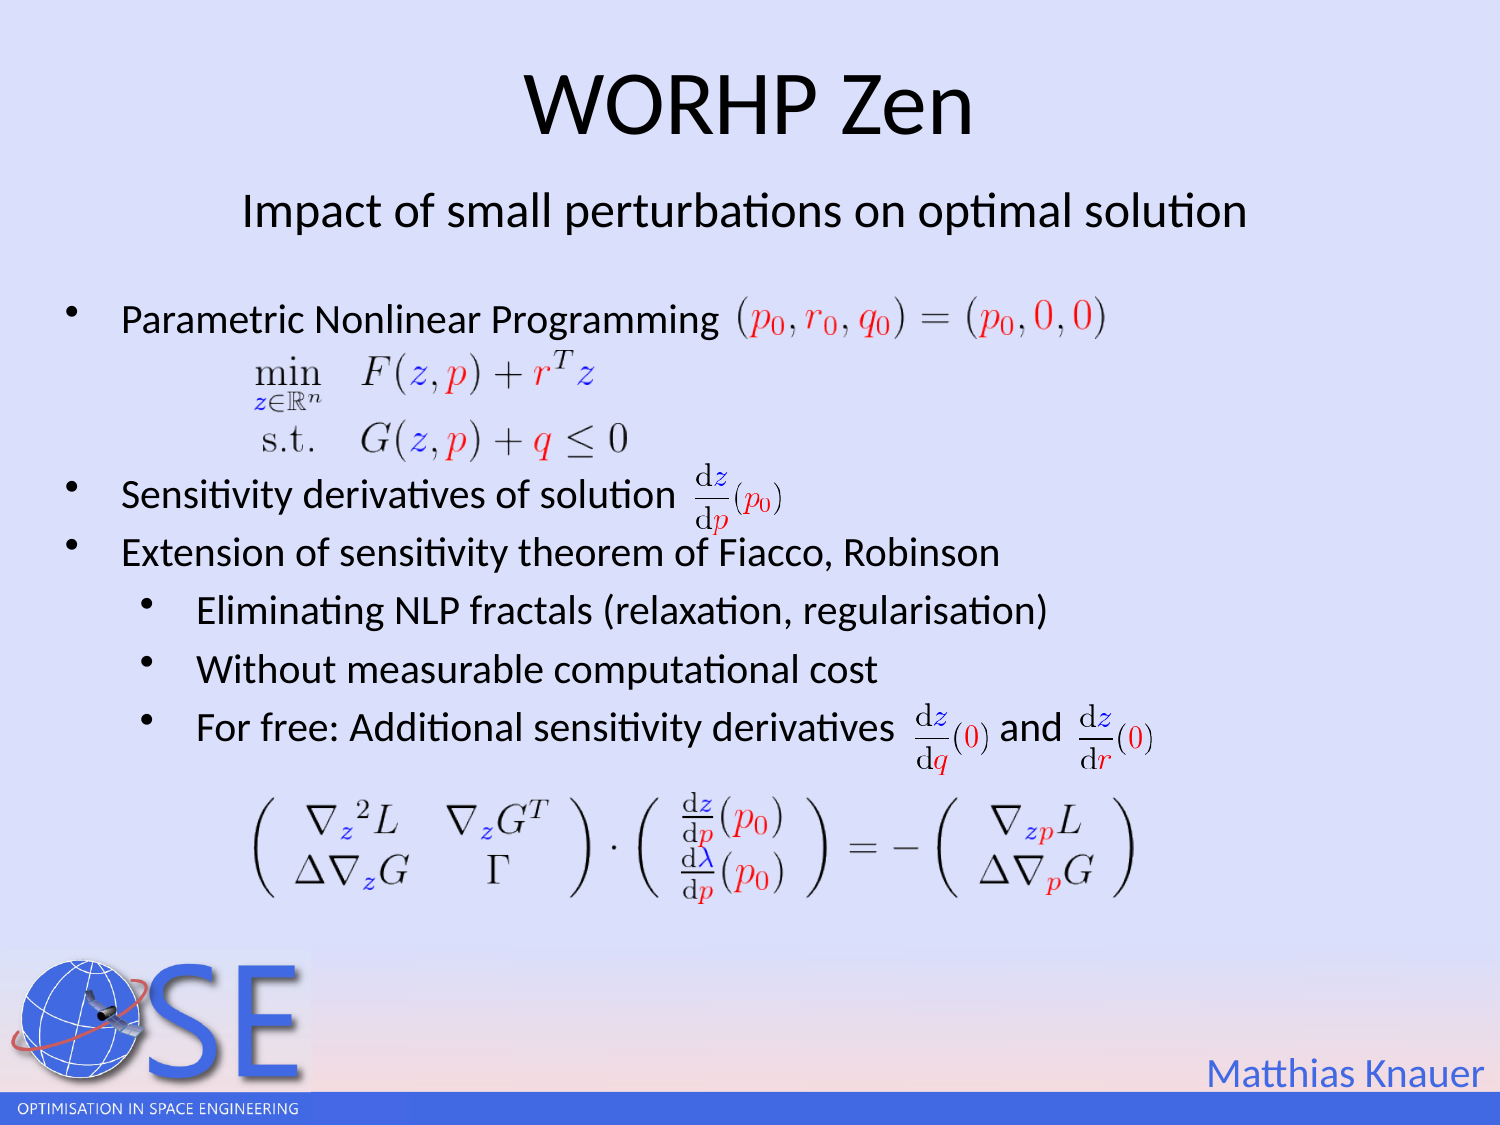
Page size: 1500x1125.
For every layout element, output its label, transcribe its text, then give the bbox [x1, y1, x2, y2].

picture [915, 703, 988, 775]
picture [253, 349, 627, 462]
text_box WORHP Zen [0, 0, 1500, 205]
picture [253, 792, 1134, 904]
picture [1079, 703, 1153, 769]
text_box Impact of small perturbations on optimal solution [1, 170, 1500, 246]
picture [737, 295, 1105, 339]
text_box Parametric Nonlinear Programming Sensitivity derivatives of solution Extension of sensitivity theorem of Fiacco, Robinson Eliminating NLP fractals (relaxation, regularisation) Without measurable computational cost For free: Additional sensitivity derivatives and [49, 284, 1365, 769]
picture [695, 462, 781, 535]
picture [0, 947, 1500, 1125]
